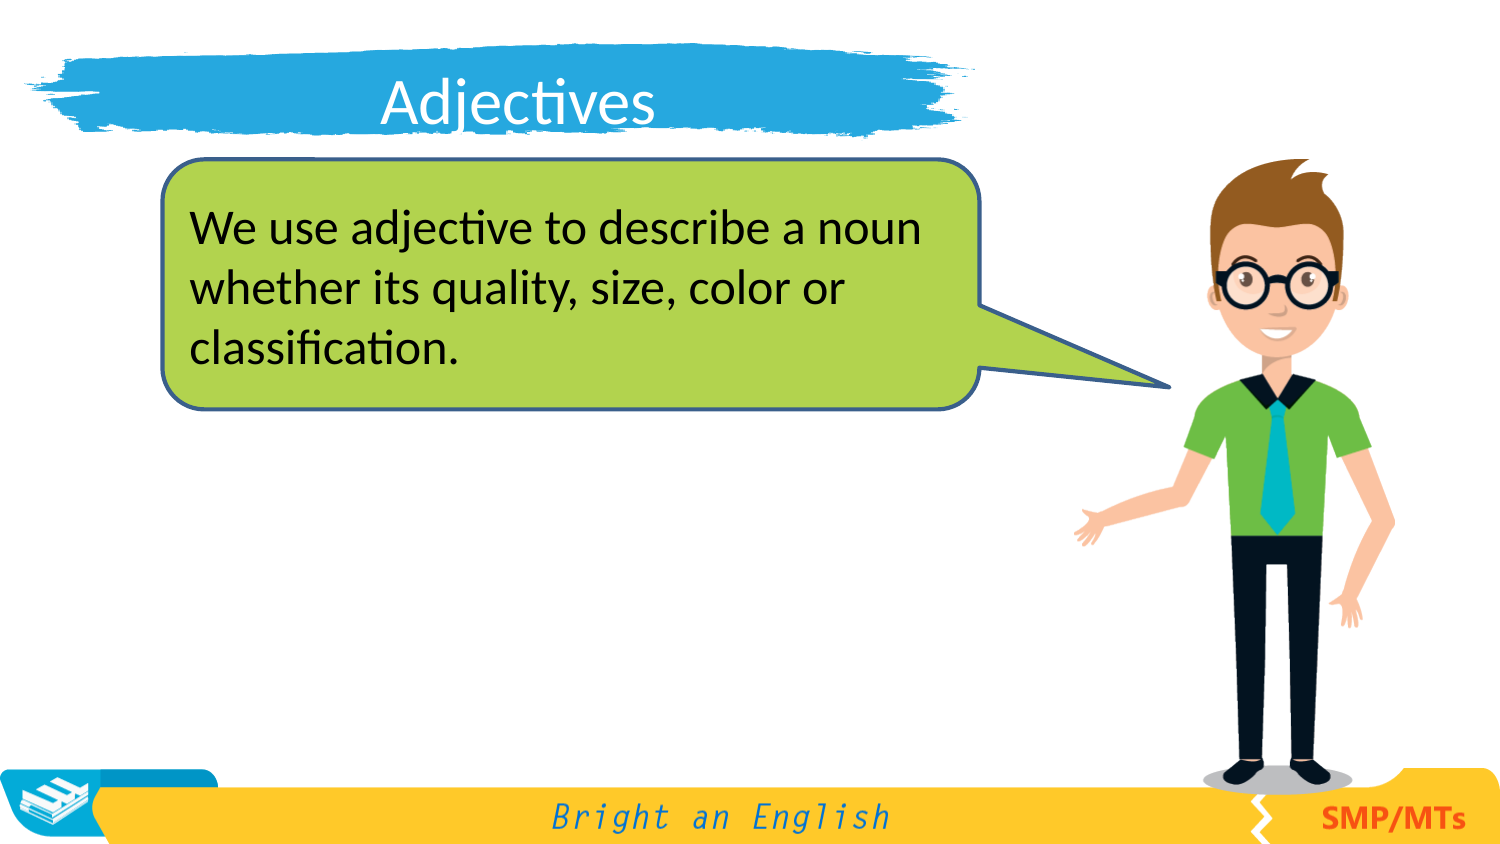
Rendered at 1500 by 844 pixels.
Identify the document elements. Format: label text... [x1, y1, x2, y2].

picture [0, 159, 1500, 844]
picture [20, 778, 88, 823]
picture [24, 43, 976, 141]
text_box We use adjective to describe a noun whether its quality, size, color or classification. [160, 157, 1069, 412]
